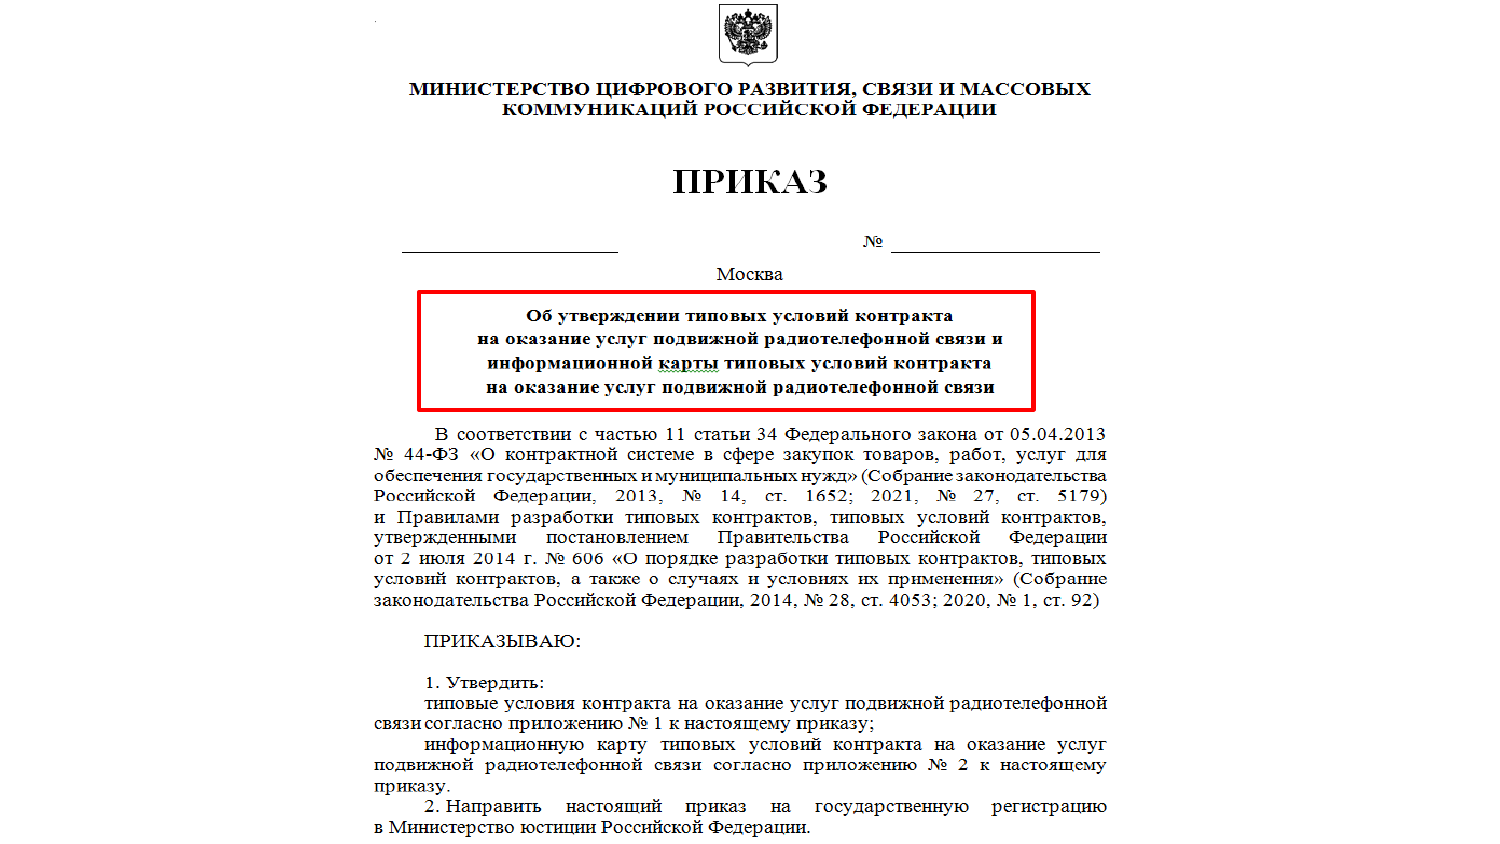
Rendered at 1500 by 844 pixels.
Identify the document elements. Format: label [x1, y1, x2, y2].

picture [371, 0, 1117, 844]
